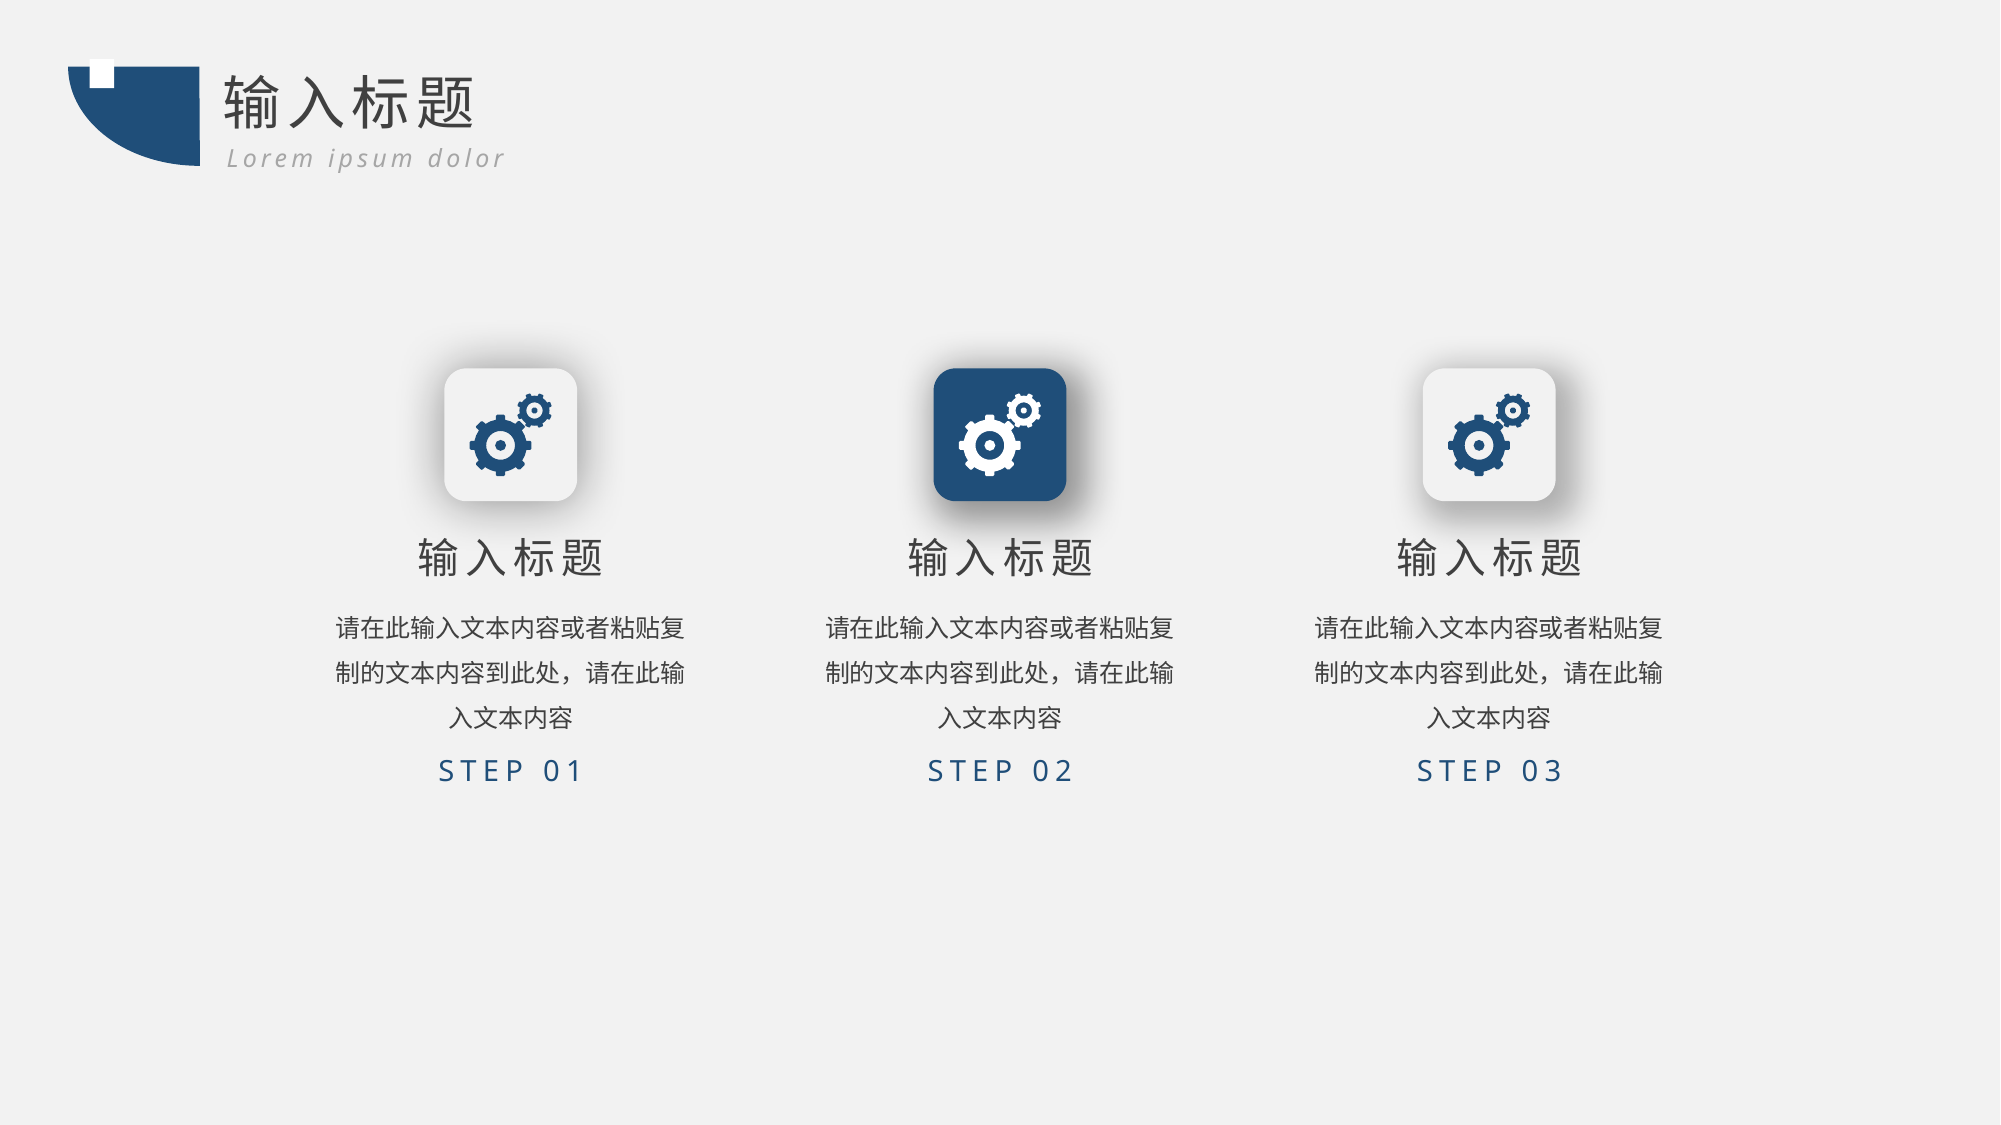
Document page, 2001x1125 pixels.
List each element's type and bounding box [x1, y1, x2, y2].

text_box [67, 0, 584, 177]
text_box [1297, 368, 1681, 795]
text_box [319, 368, 703, 795]
text_box [808, 368, 1192, 795]
